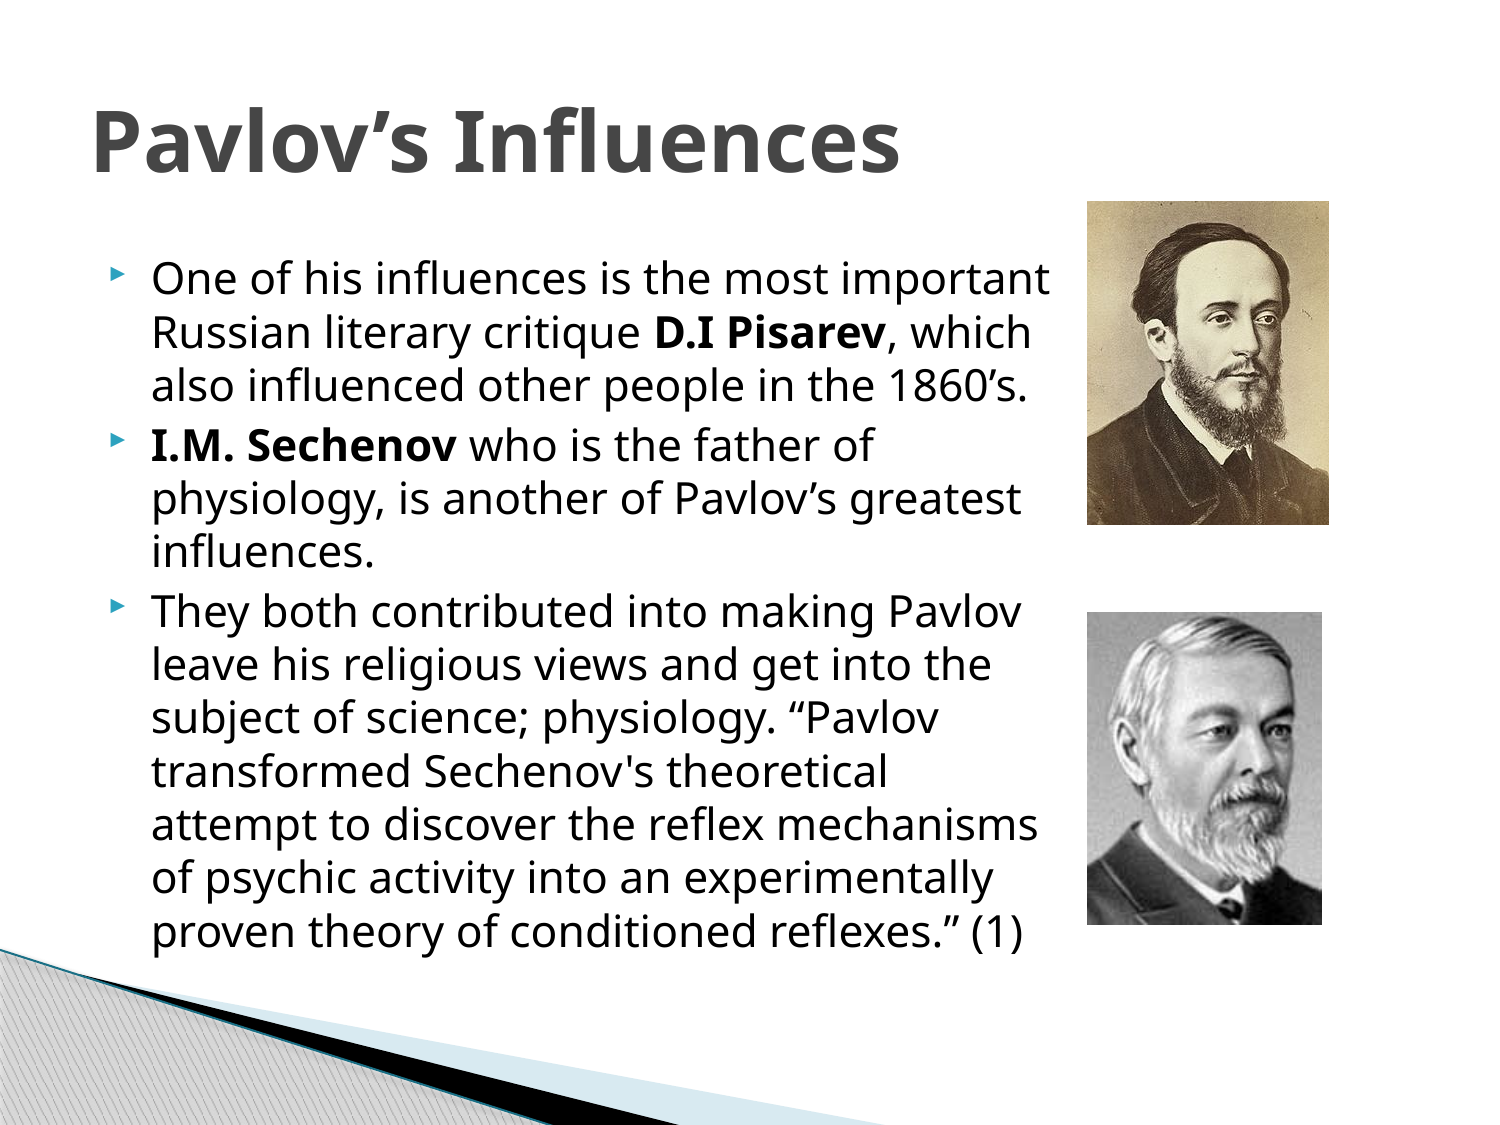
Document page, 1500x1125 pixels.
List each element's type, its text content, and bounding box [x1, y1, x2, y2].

title Pavlov’s Influences [75, 45, 1425, 233]
picture [1087, 201, 1329, 526]
list One of his influences is the most important Russian literary critique D.I Pisarev, which also influenced other people in the 1860’s. I.M. Sechenov who is the father of physiology, is another of Pavlov’s greatest influences. They both contributed into making Pavlov leave his religious views and get into the subject of science; physiology. “Pavlov transformed Sechenov's theoretical attempt to discover the reflex mechanisms of psychic activity into an experimentally proven theory of conditioned reflexes.” (1) [75, 243, 1075, 1038]
picture [1087, 612, 1323, 926]
